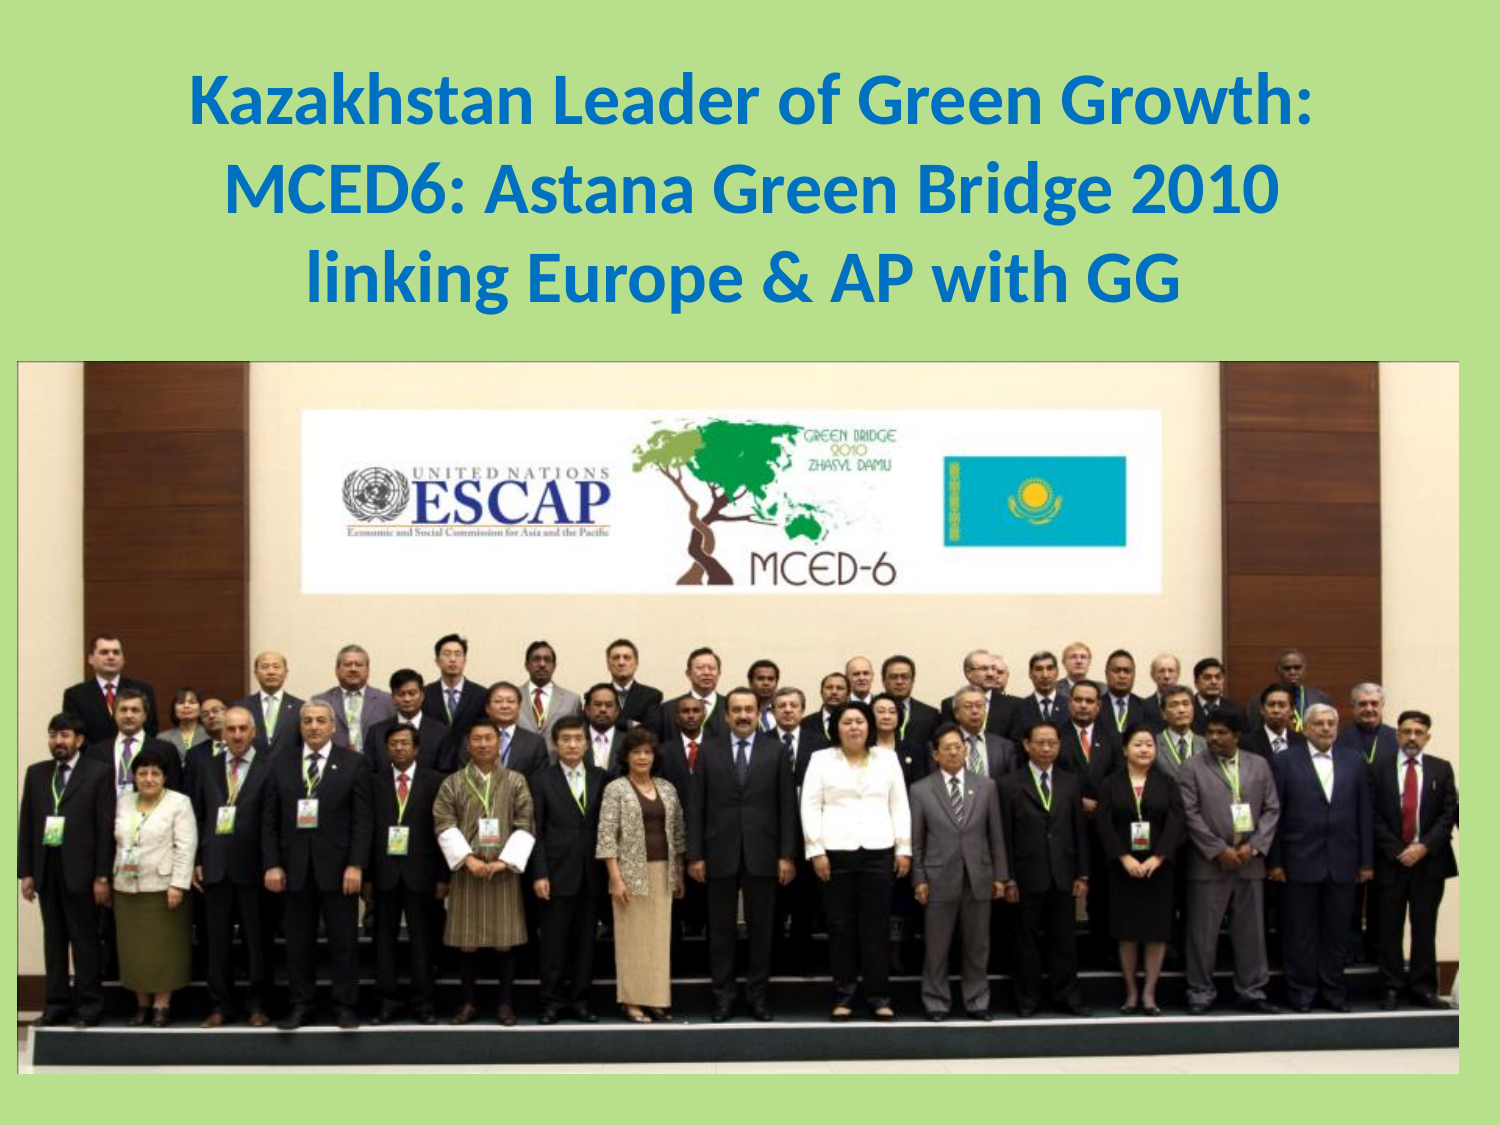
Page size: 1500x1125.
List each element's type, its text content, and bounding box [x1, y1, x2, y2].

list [17, 361, 1459, 1074]
title Kazakhstan Leader of Green Growth: MCED6: Astana Green Bridge 2010 linking Europe & AP with GG [76, 42, 1427, 325]
